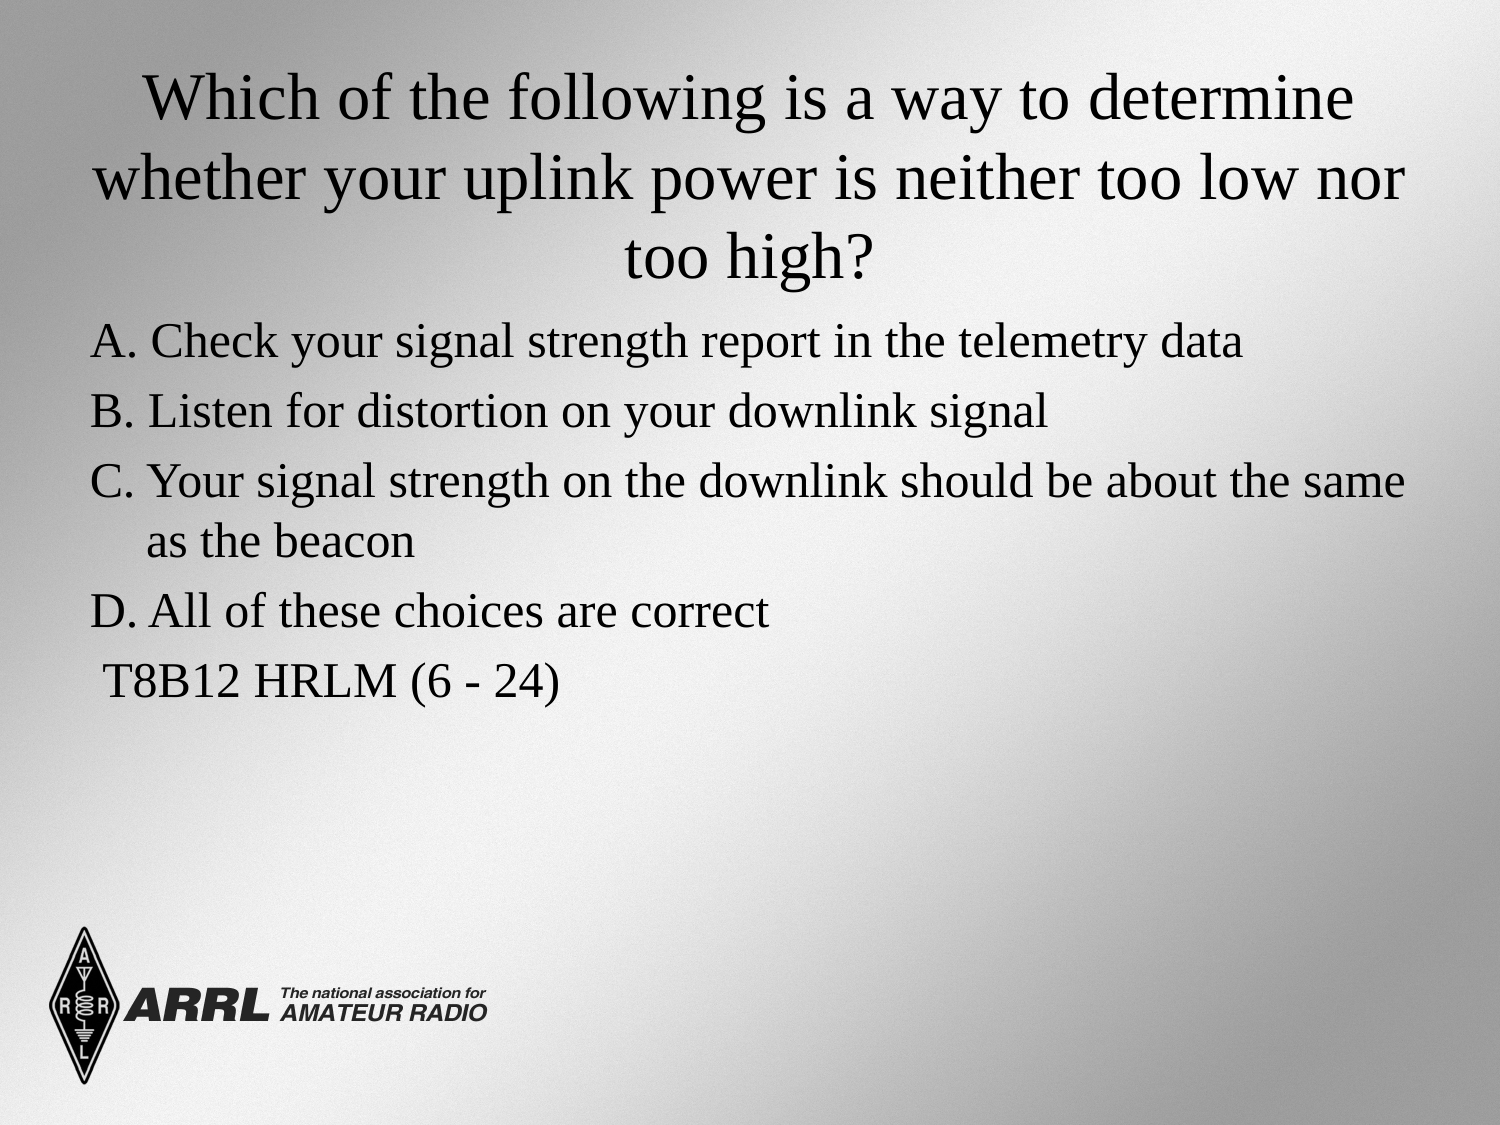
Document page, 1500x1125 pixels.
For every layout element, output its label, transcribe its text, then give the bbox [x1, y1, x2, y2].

list A. Check your signal strength report in the telemetry data B. Listen for distortion on your downlink signal C. Your signal strength on the downlink should be about the same as the beacon D. All of these choices are correct T8B12 HRLM (6 - 24) [75, 299, 1425, 1005]
title Which of the following is a way to determine whether your uplink power is neither too low nor too high? [75, 45, 1425, 233]
picture [0, 0, 1500, 1125]
